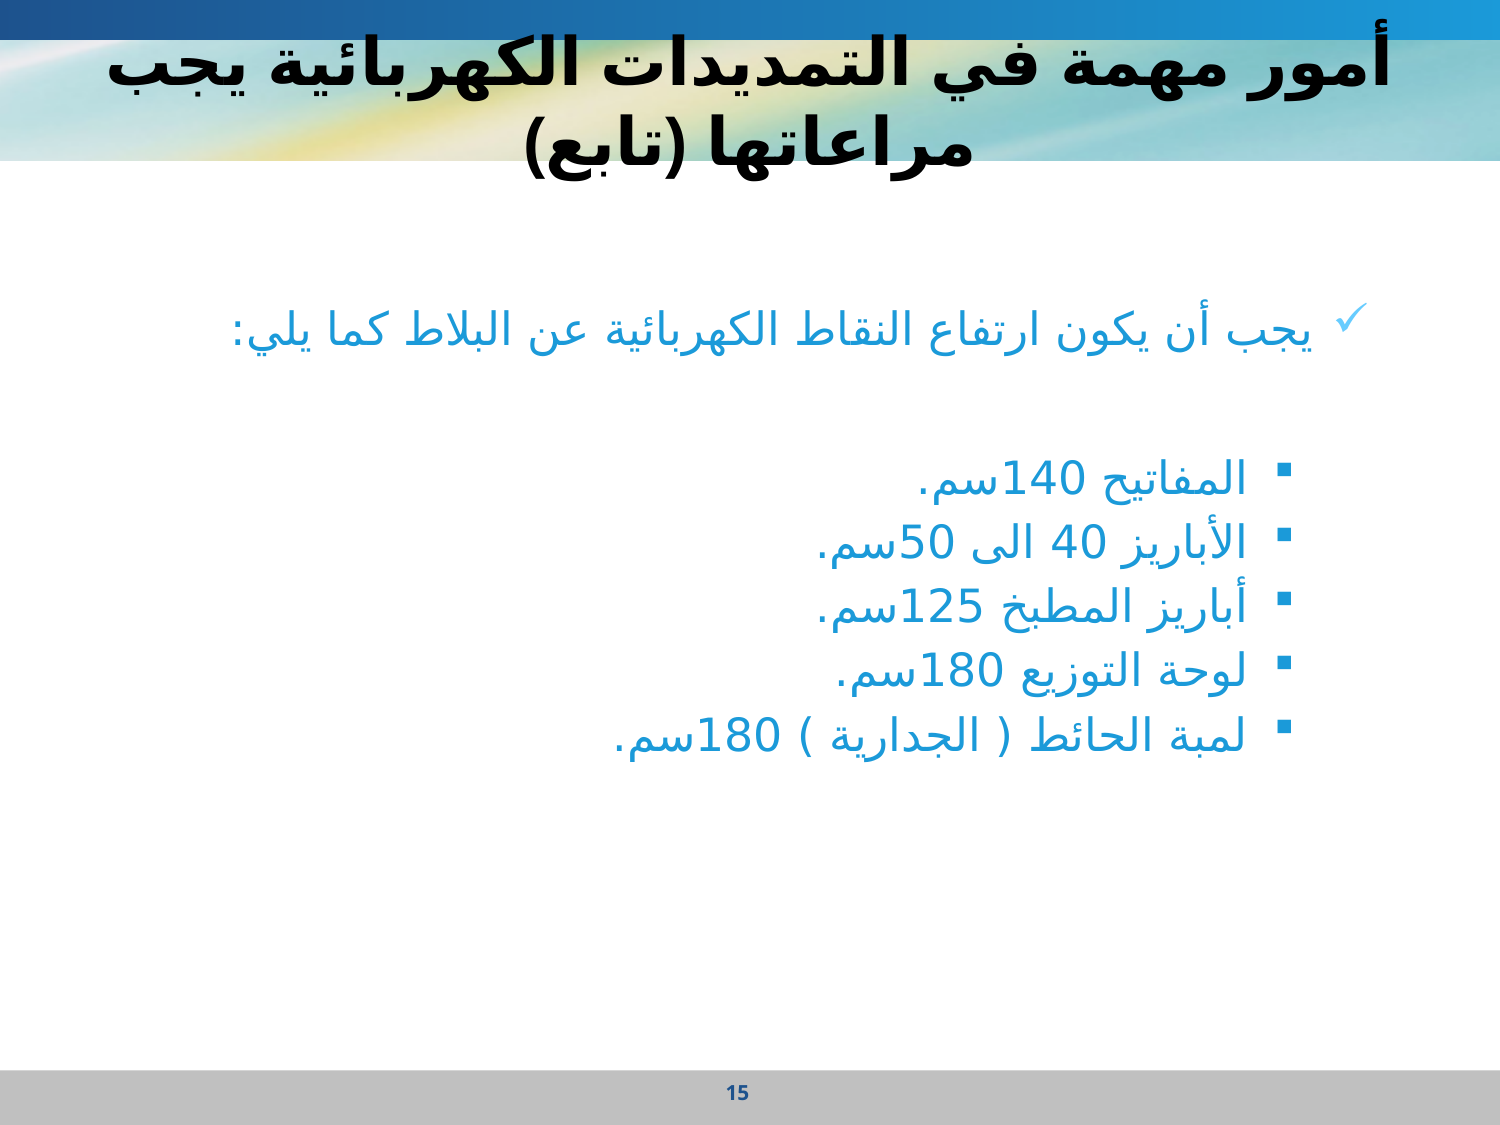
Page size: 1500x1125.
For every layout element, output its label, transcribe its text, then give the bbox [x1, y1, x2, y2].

picture [0, 39, 1500, 161]
title أمور مهمة في التمديدات الكهربائية يجب مراعاتها (تابع) [75, 52, 1425, 145]
slide_number 15 [562, 1072, 913, 1115]
list يجب أن يكون ارتفاع النقاط الكهربائية عن البلاط كما يلي: المفاتيح 140سم. الأباريز 40 الى 50سم. أباريز المطبخ 125سم. لوحة التوزيع 180سم. لمبة الحائط ( الجدارية ) 180سم. [101, 228, 1386, 1025]
